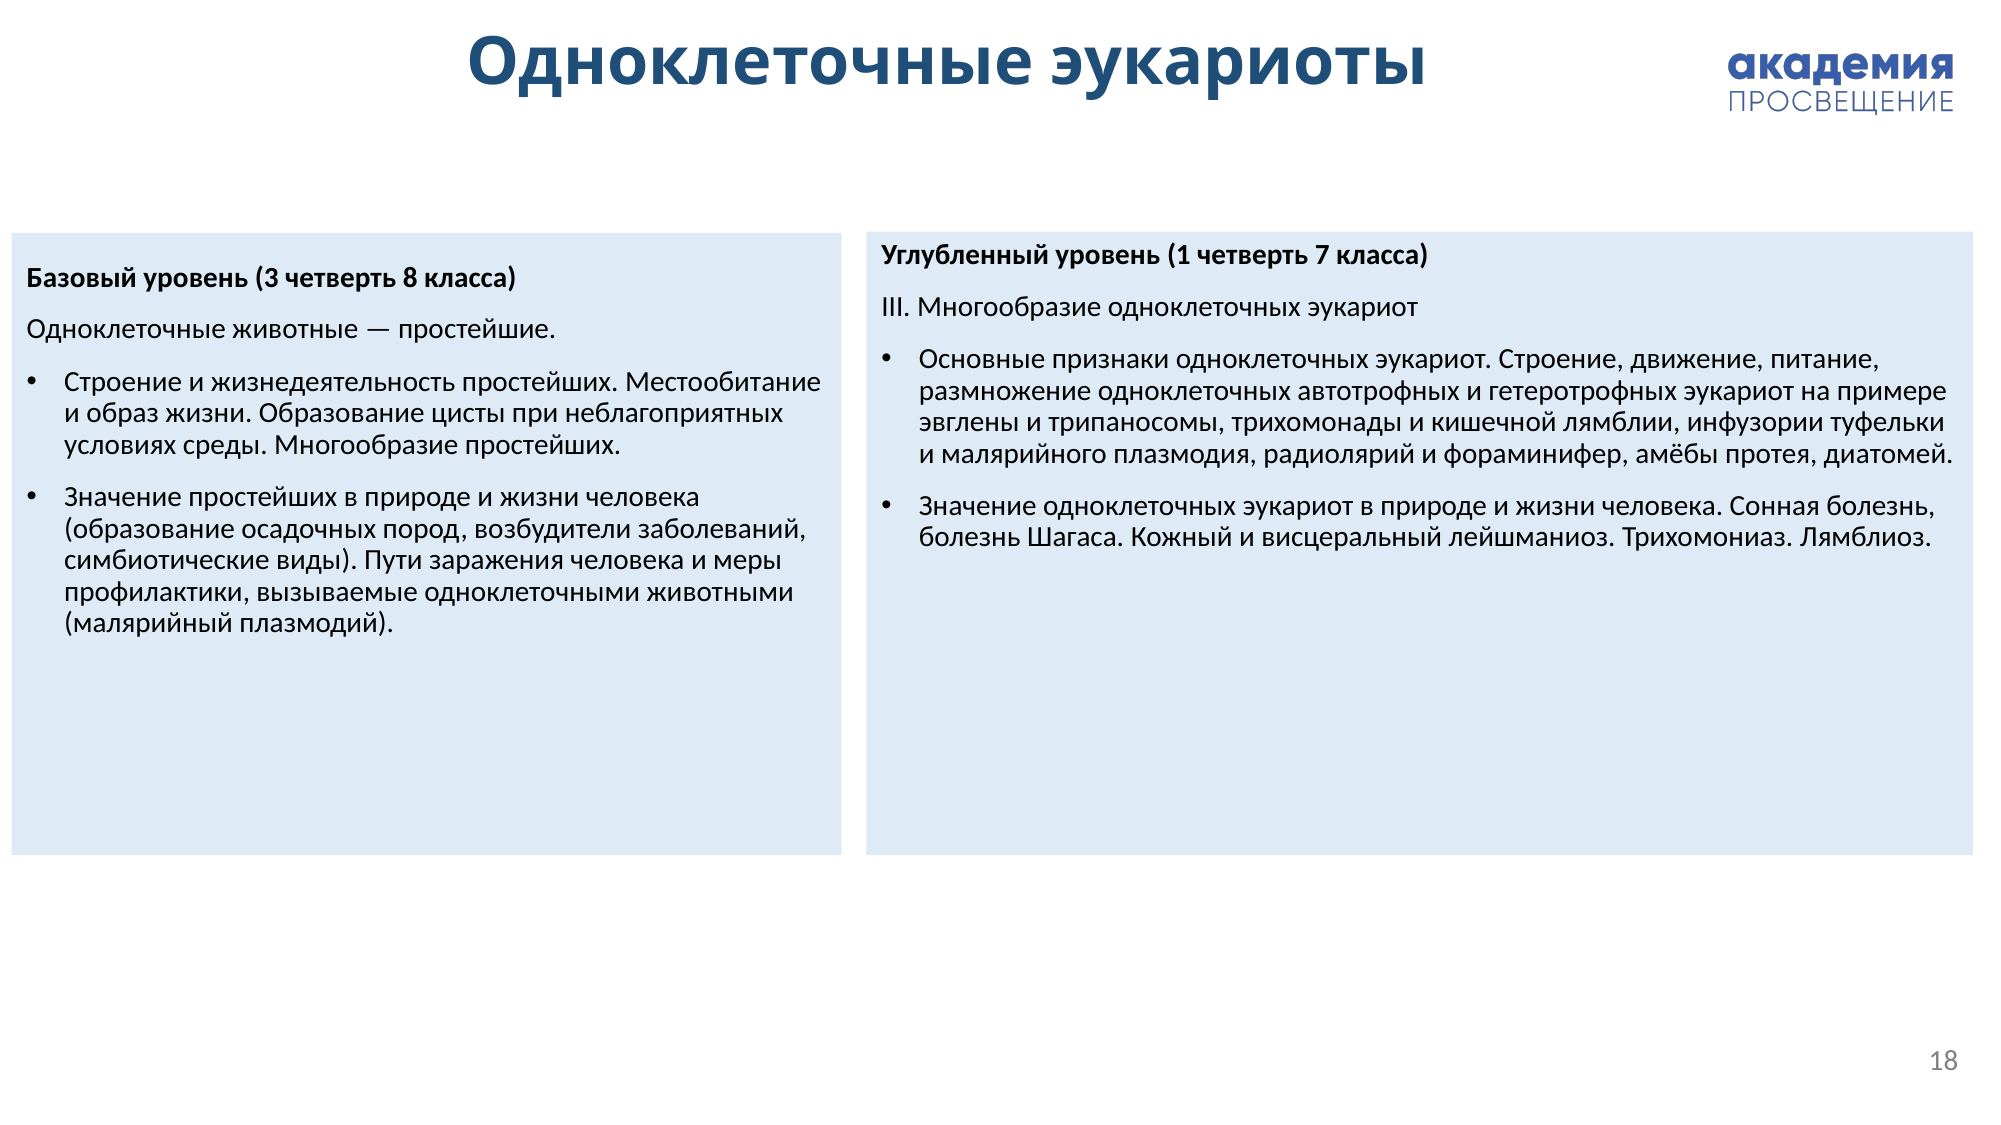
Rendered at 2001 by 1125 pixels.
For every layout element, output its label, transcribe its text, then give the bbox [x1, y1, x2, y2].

picture [1714, 33, 1969, 133]
title Одноклеточные эукариоты [85, 7, 1811, 119]
list Углубленный уровень (1 четверть 7 класса) III. Многообразие одноклеточных эукариот Основные признаки одноклеточных эукариот. Строение, движение, питание, размножение одноклеточных автотрофных и гетеротрофных эукариот на примере эвглены и трипаносомы, трихомонады и кишечной лямблии, инфузории туфельки и малярийного плазмодия, радиолярий и фораминифер, амёбы протея, диатомей. Значение одноклеточных эукариот в природе и жизни человека. Сонная болезнь, болезнь Шагаса. Кожный и висцеральный лейшманиоз. Трихомониаз. Лямблиоз. [866, 231, 1974, 855]
text_box 18 [1850, 1034, 1973, 1084]
list Базовый уровень (3 четверть 8 класса) Одноклеточные животные — простейшие. Строение и жизнедеятельность простейших. Местообитание и образ жизни. Образование цисты при неблагоприятных условиях среды. Многообразие простейших. Значение простейших в природе и жизни человека (образование осадочных пород, возбудители заболеваний, симбиотические виды). Пути заражения человека и меры профилактики, вызываемые одноклеточными животными (малярийный плазмодий). [11, 232, 842, 855]
